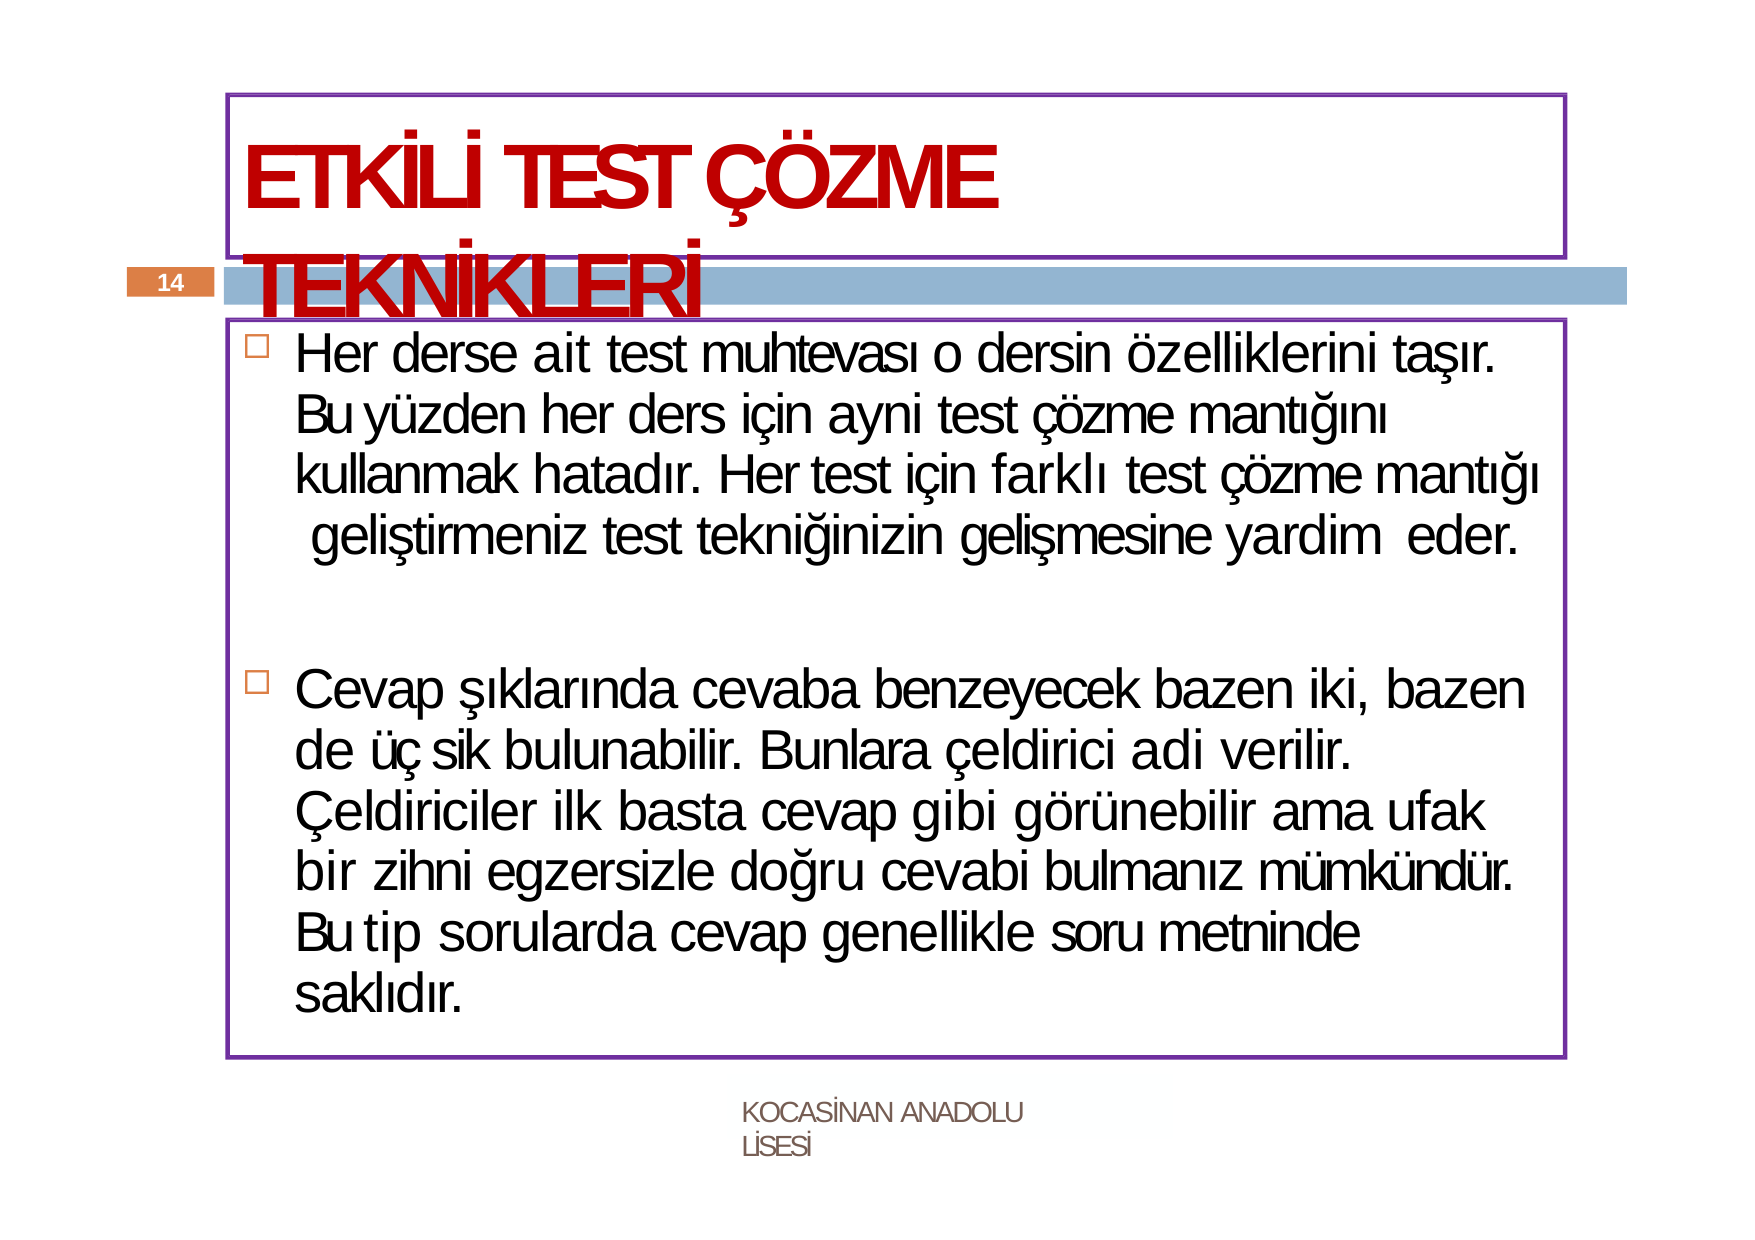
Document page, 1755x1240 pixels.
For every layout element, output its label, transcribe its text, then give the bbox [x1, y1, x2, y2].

text_box [225, 92, 1568, 260]
title ETKİLİ TEST ÇÖZME TEKNİKLERİ [240, 114, 1476, 337]
text_box [225, 317, 1568, 1060]
text_box KOCASİNAN ANADOLU LİSESİ [739, 1093, 1104, 1162]
text_box [724, 1072, 1175, 1141]
text_box Her derse ait test muhtevası o dersin özelliklerini taşır. Bu yüzden her ders için ayni test çözme mantığını kullanmak hatadır. Her test için farklı test çözme mantığı geliştirmeniz test tekniğinizin gelişmesine yardim eder. Cevap şıklarında cevaba benzeyecek bazen iki, bazen de üç sik bulunabilir. Bunlara çeldirici adi verilir. Çeldiriciler ilk basta cevap gibi görünebilir ama ufak bir zihni egzersizle doğru cevabi bulmanız mümkündür. Bu tip sorularda cevap genellikle soru metninde saklıdır. [240, 315, 1548, 1025]
text_box 14 [126, 267, 215, 297]
